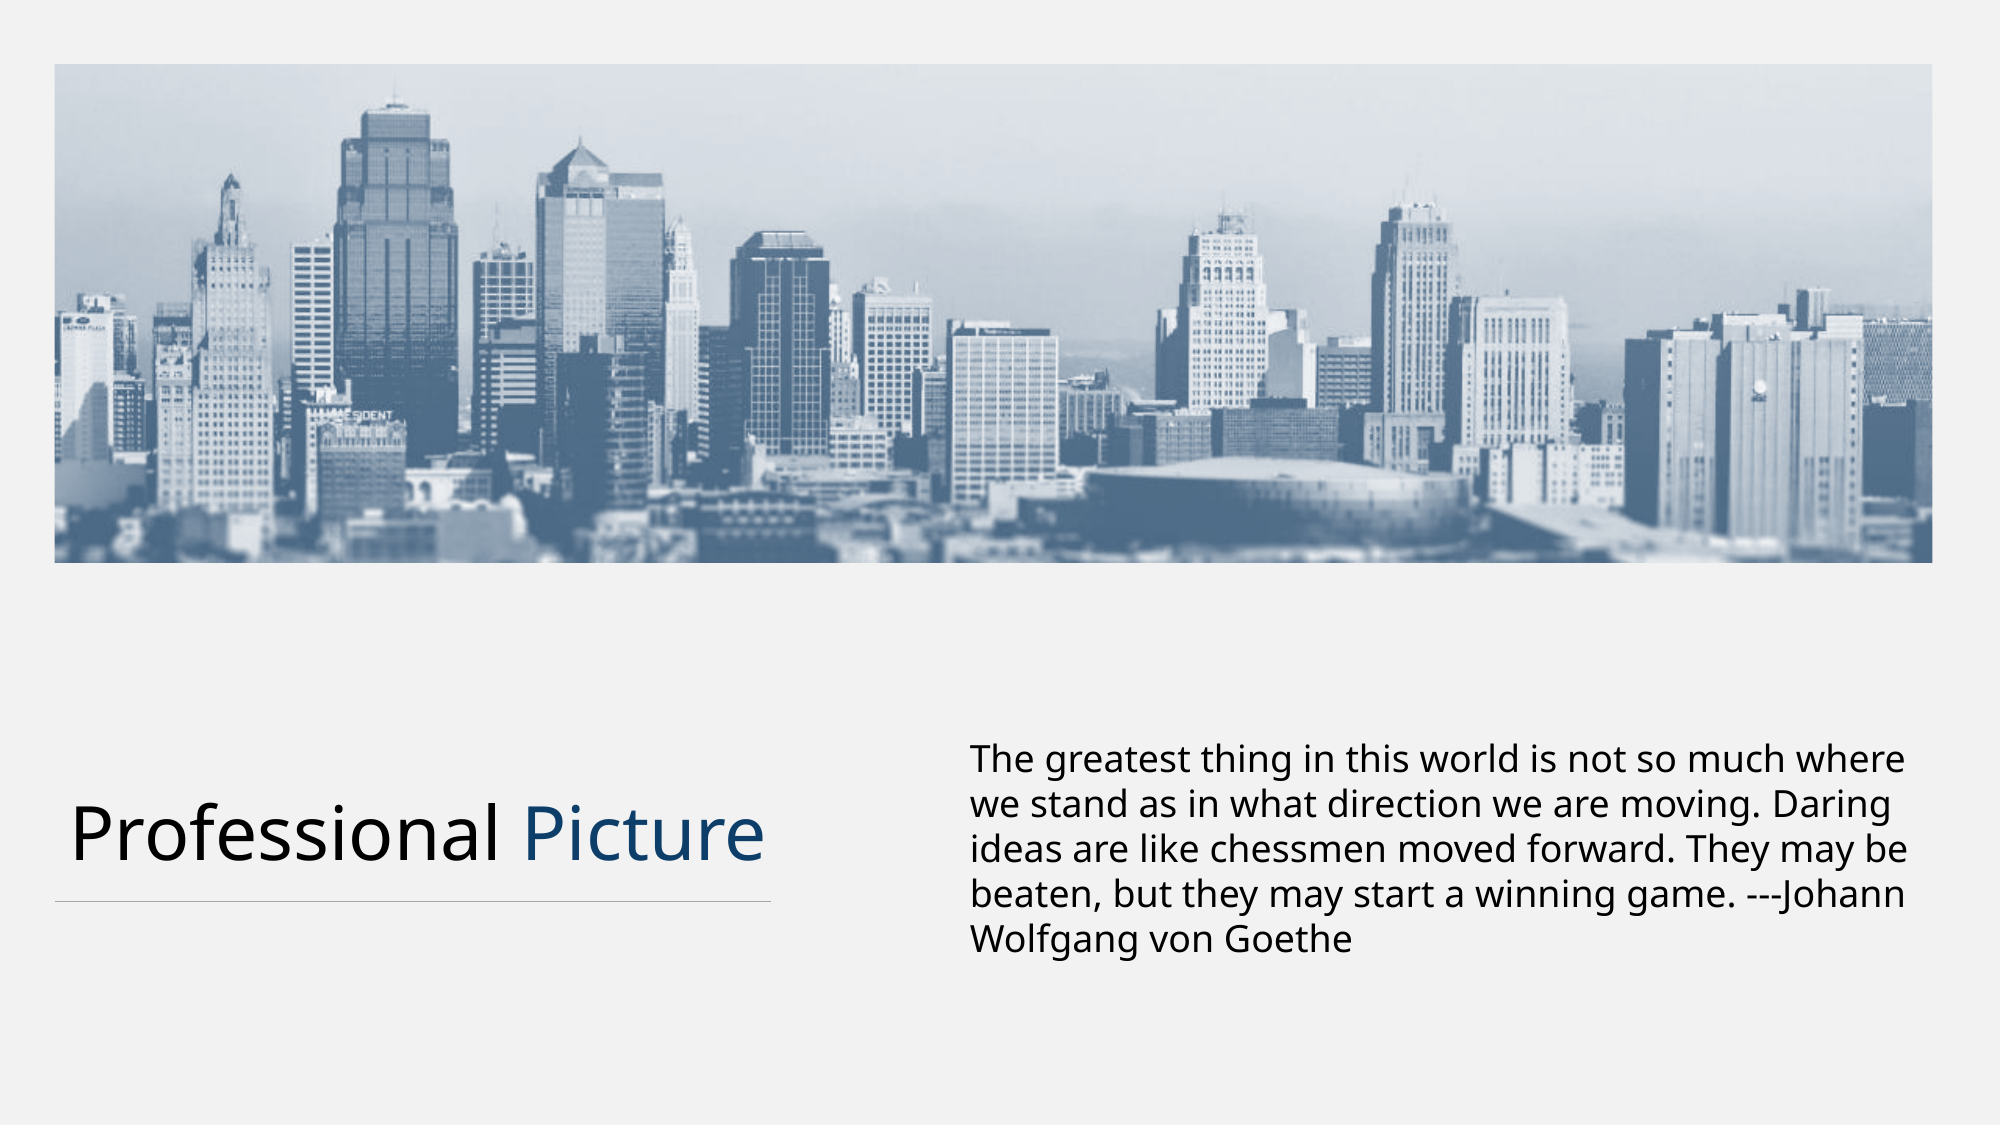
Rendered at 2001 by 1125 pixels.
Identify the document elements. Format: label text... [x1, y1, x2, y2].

text_box [53, 64, 1933, 563]
text_box Professional Picture [54, 777, 955, 883]
text_box The greatest thing in this world is not so much where we stand as in what direction we are moving. Daring ideas are like chessmen moved forward. They may be beaten, but they may start a winning game. ---Johann Wolfgang von Goethe [955, 727, 1933, 968]
